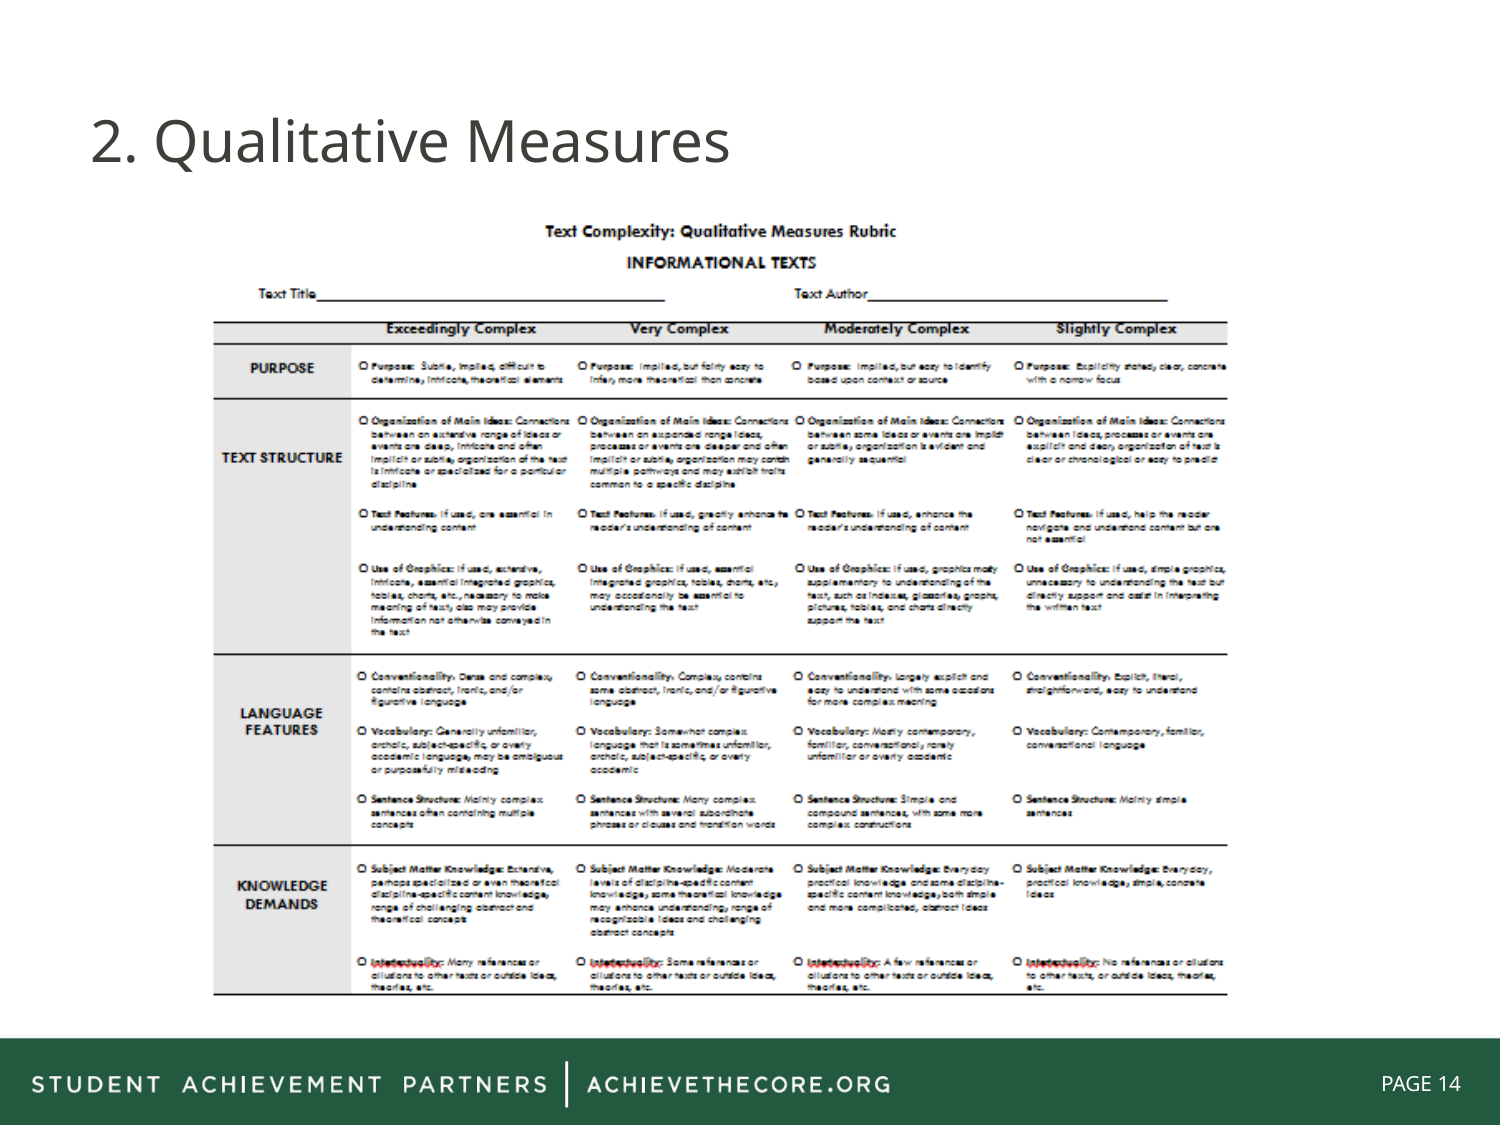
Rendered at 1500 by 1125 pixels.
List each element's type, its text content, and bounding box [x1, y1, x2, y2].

title 2. Qualitative Measures [75, 45, 1425, 233]
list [194, 219, 1246, 1004]
